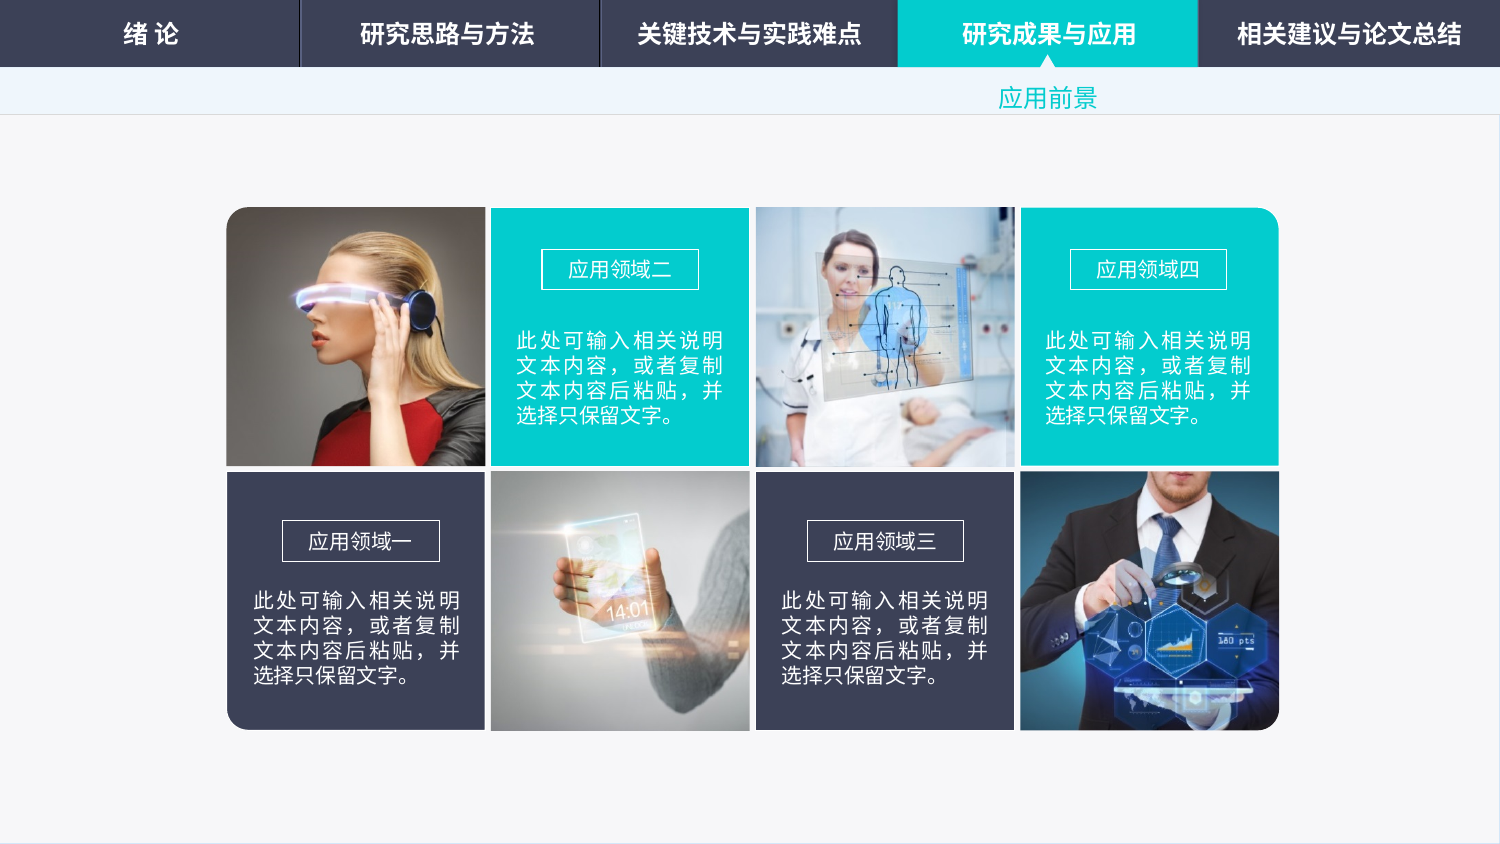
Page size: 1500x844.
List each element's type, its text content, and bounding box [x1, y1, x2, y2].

text_box [1020, 207, 1280, 467]
text_box [755, 471, 1015, 731]
text_box 相关建议与论文总结 [1199, 9, 1500, 59]
text_box [490, 471, 750, 731]
text_box [755, 207, 1015, 467]
text_box [490, 207, 750, 467]
text_box 此处可输入相关说明文本内容，或者复制文本内容后粘贴，并选择只保留文字。 [1030, 320, 1267, 435]
text_box 应用领域三 [805, 519, 966, 563]
text_box 此处可输入相关说明文本内容，或者复制文本内容后粘贴，并选择只保留文字。 [238, 579, 475, 695]
text_box 研究成果与应用 [899, 9, 1199, 59]
text_box 绪 论 [0, 9, 297, 59]
text_box 应用领域四 [1068, 247, 1229, 292]
text_box 此处可输入相关说明文本内容，或者复制文本内容后粘贴，并选择只保留文字。 [502, 320, 739, 435]
text_box 研究思路与方法 [297, 9, 599, 59]
text_box 应用前景 [983, 59, 1114, 120]
text_box [1020, 471, 1280, 731]
text_box [226, 471, 486, 731]
text_box 此处可输入相关说明文本内容，或者复制文本内容后粘贴，并选择只保留文字。 [767, 579, 1004, 695]
text_box 应用领域二 [540, 247, 701, 292]
text_box 应用领域一 [280, 519, 441, 563]
text_box 关键技术与实践难点 [599, 9, 899, 59]
text_box [226, 207, 486, 467]
